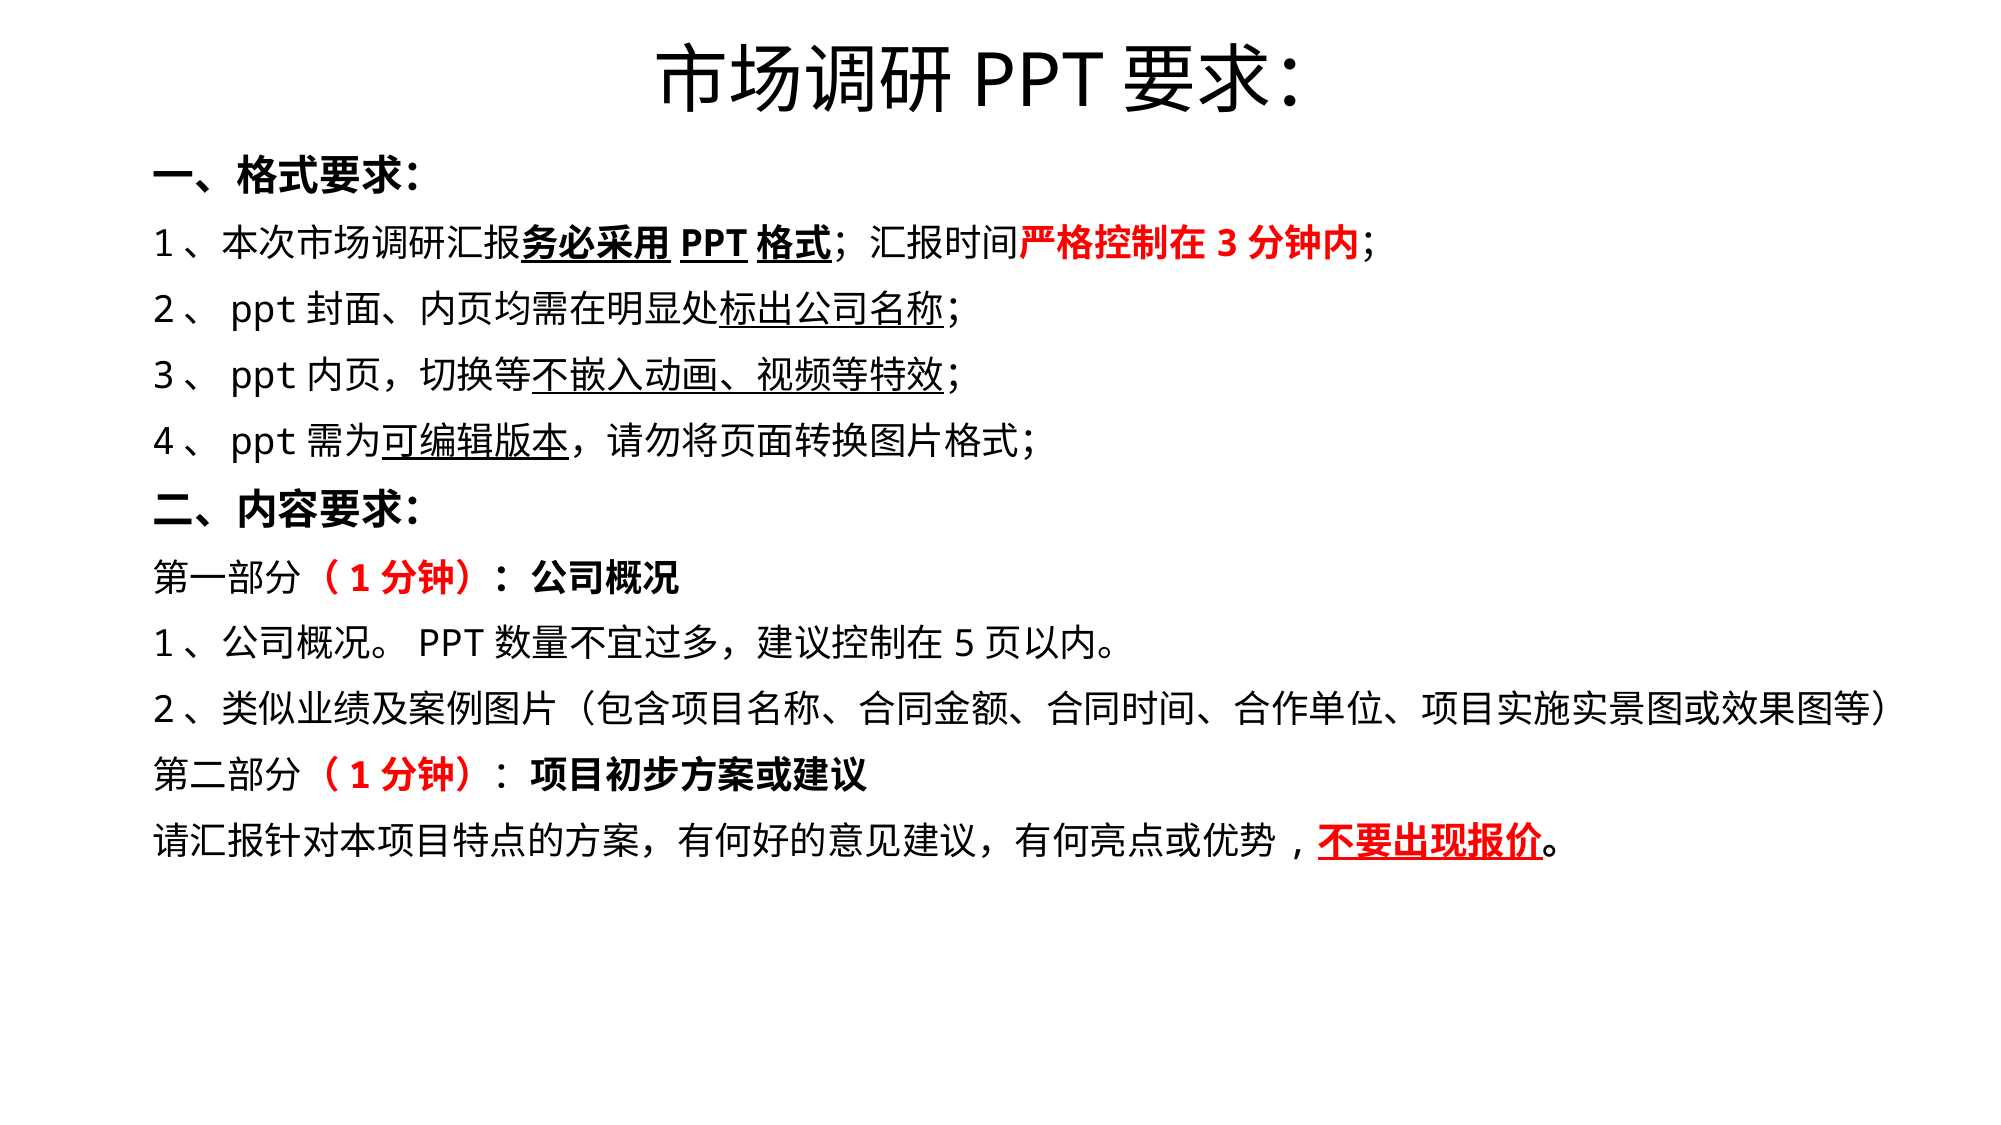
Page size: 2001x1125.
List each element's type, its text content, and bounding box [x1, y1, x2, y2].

text_box 一、格式要求： 1、本次市场调研汇报务必采用PPT格式；汇报时间严格控制在3分钟内； 2、ppt封面、内页均需在明显处标出公司名称； 3、ppt内页，切换等不嵌入动画、视频等特效； 4、ppt需为可编辑版本，请勿将页面转换图片格式； 二、内容要求： 第一部分（1分钟）：公司概况 1、公司概况。PPT数量不宜过多，建议控制在5页以内。 2、类似业绩及案例图片（包含项目名称、合同金额、合同时间、合作单位、项目实施实景图或效果图等） 第二部分（1分钟）：项目初步方案或建议 请汇报针对本项目特点的方案，有何好的意见建议，有何亮点或优势,不要出现报价。 [137, 153, 1925, 974]
text_box 市场调研PPT要求： [0, 0, 2000, 153]
